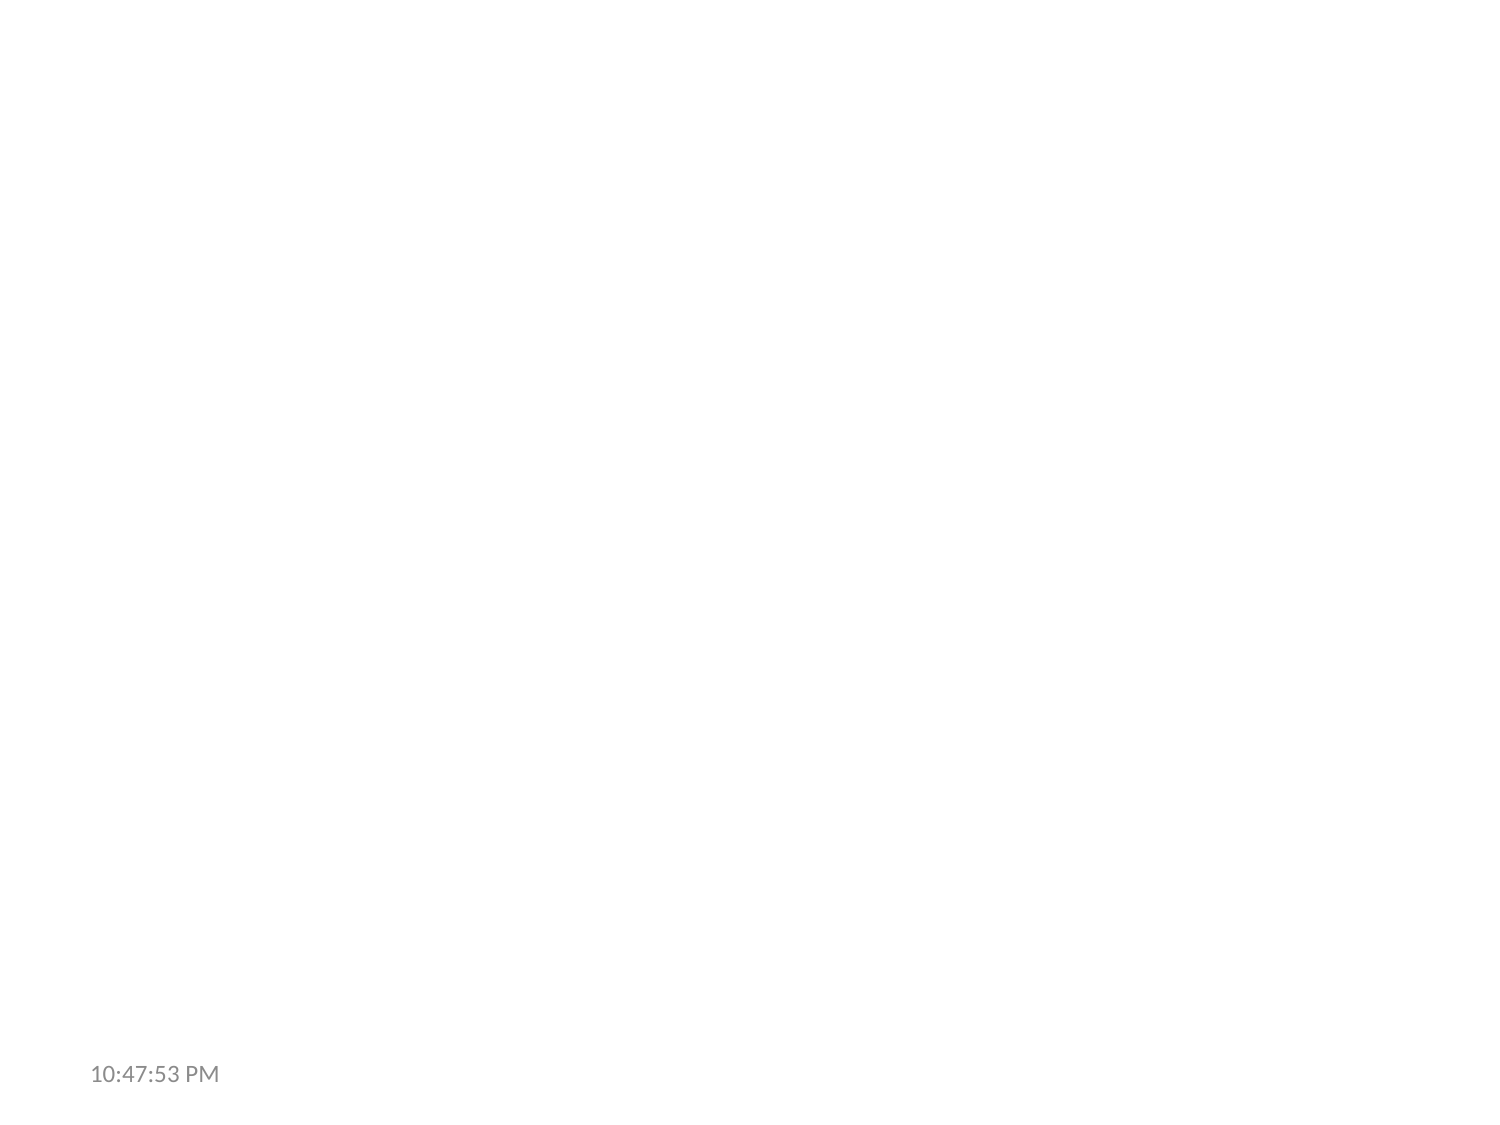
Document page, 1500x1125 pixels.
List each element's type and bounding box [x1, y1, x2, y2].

slide_number [75, 1042, 425, 1103]
